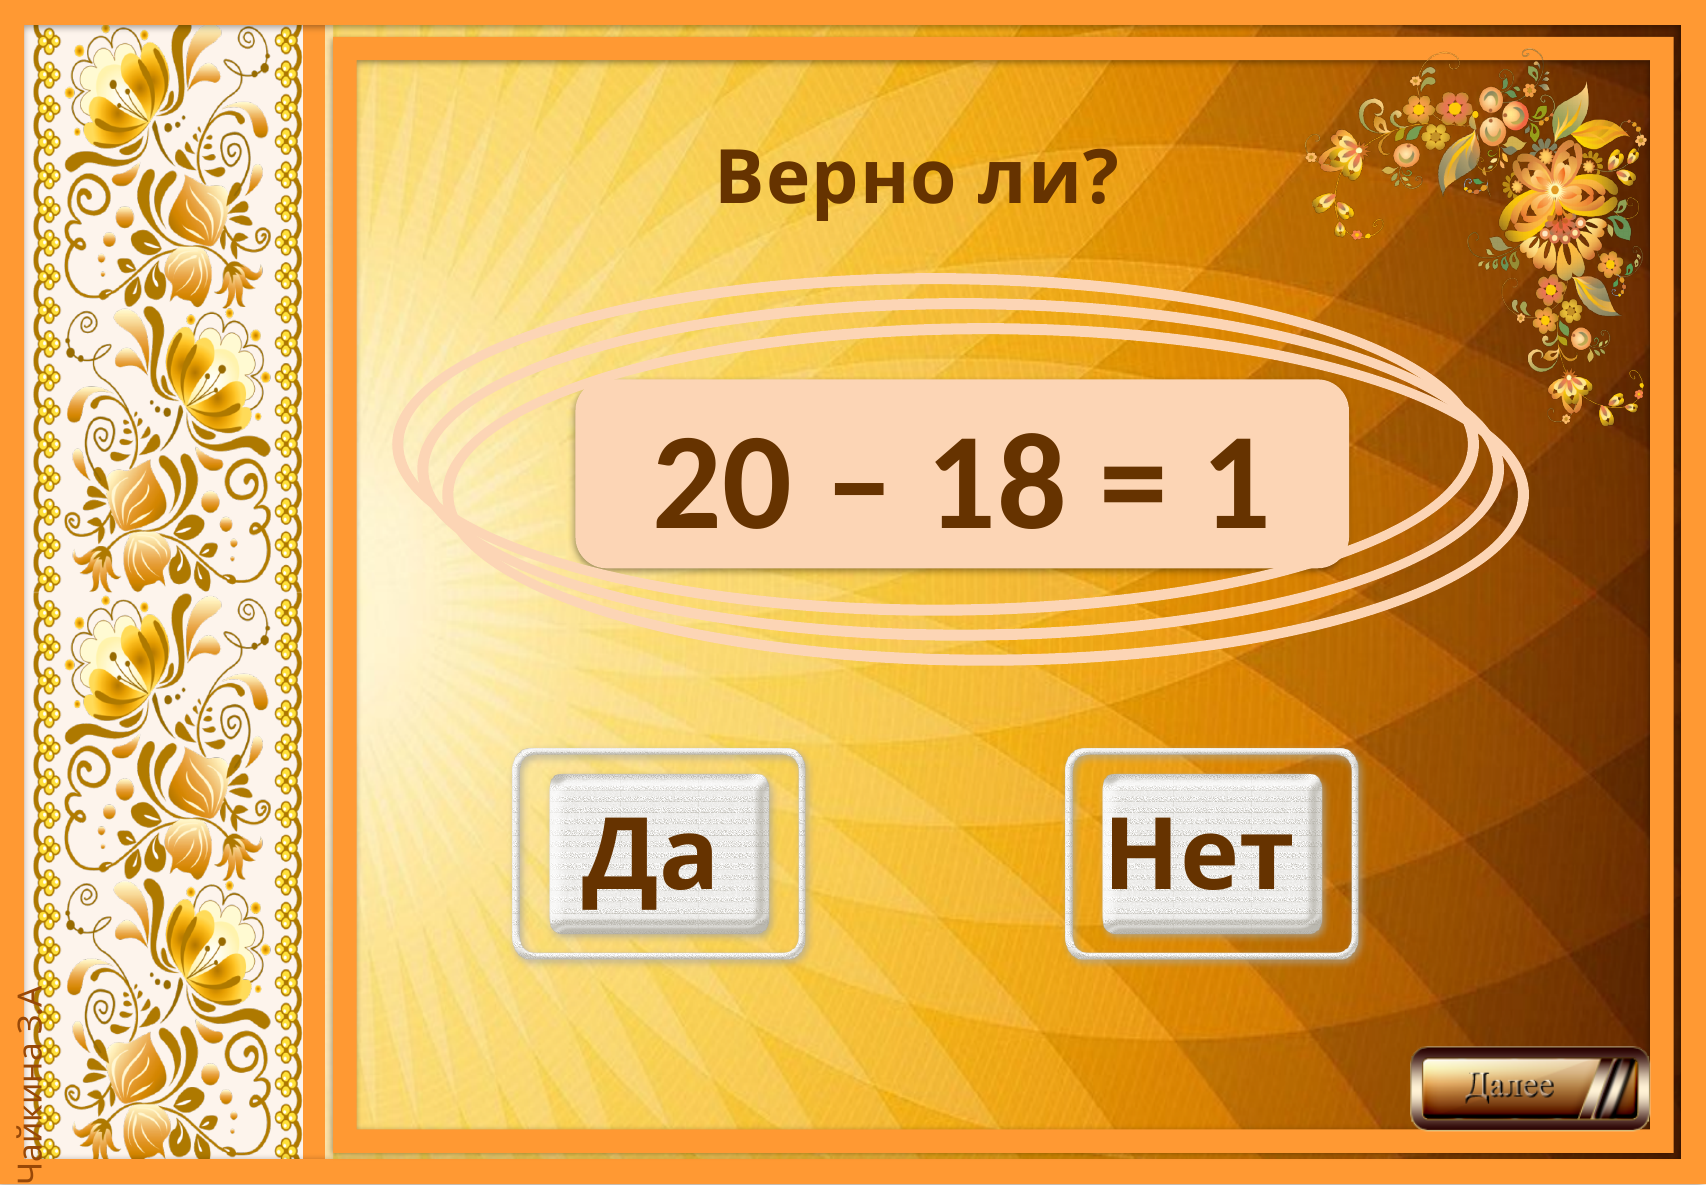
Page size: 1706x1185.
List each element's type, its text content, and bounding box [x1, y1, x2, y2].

text_box Верно ли? [392, 119, 1444, 317]
picture [325, 25, 1681, 1159]
text_box [415, 296, 1491, 534]
picture [25, 1130, 38, 1138]
picture [32, 1048, 39, 1056]
picture [25, 1091, 38, 1099]
picture [32, 1149, 39, 1157]
text_box 20 – 18 = 1 [574, 378, 1350, 570]
text_box [460, 426, 1482, 618]
picture [25, 25, 303, 1159]
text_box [501, 733, 820, 976]
text_box [440, 321, 1532, 668]
text_box [390, 271, 1466, 509]
picture [25, 1149, 32, 1159]
picture [25, 993, 31, 1000]
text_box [1054, 733, 1373, 976]
text_box [467, 439, 1507, 643]
picture [25, 1068, 31, 1077]
